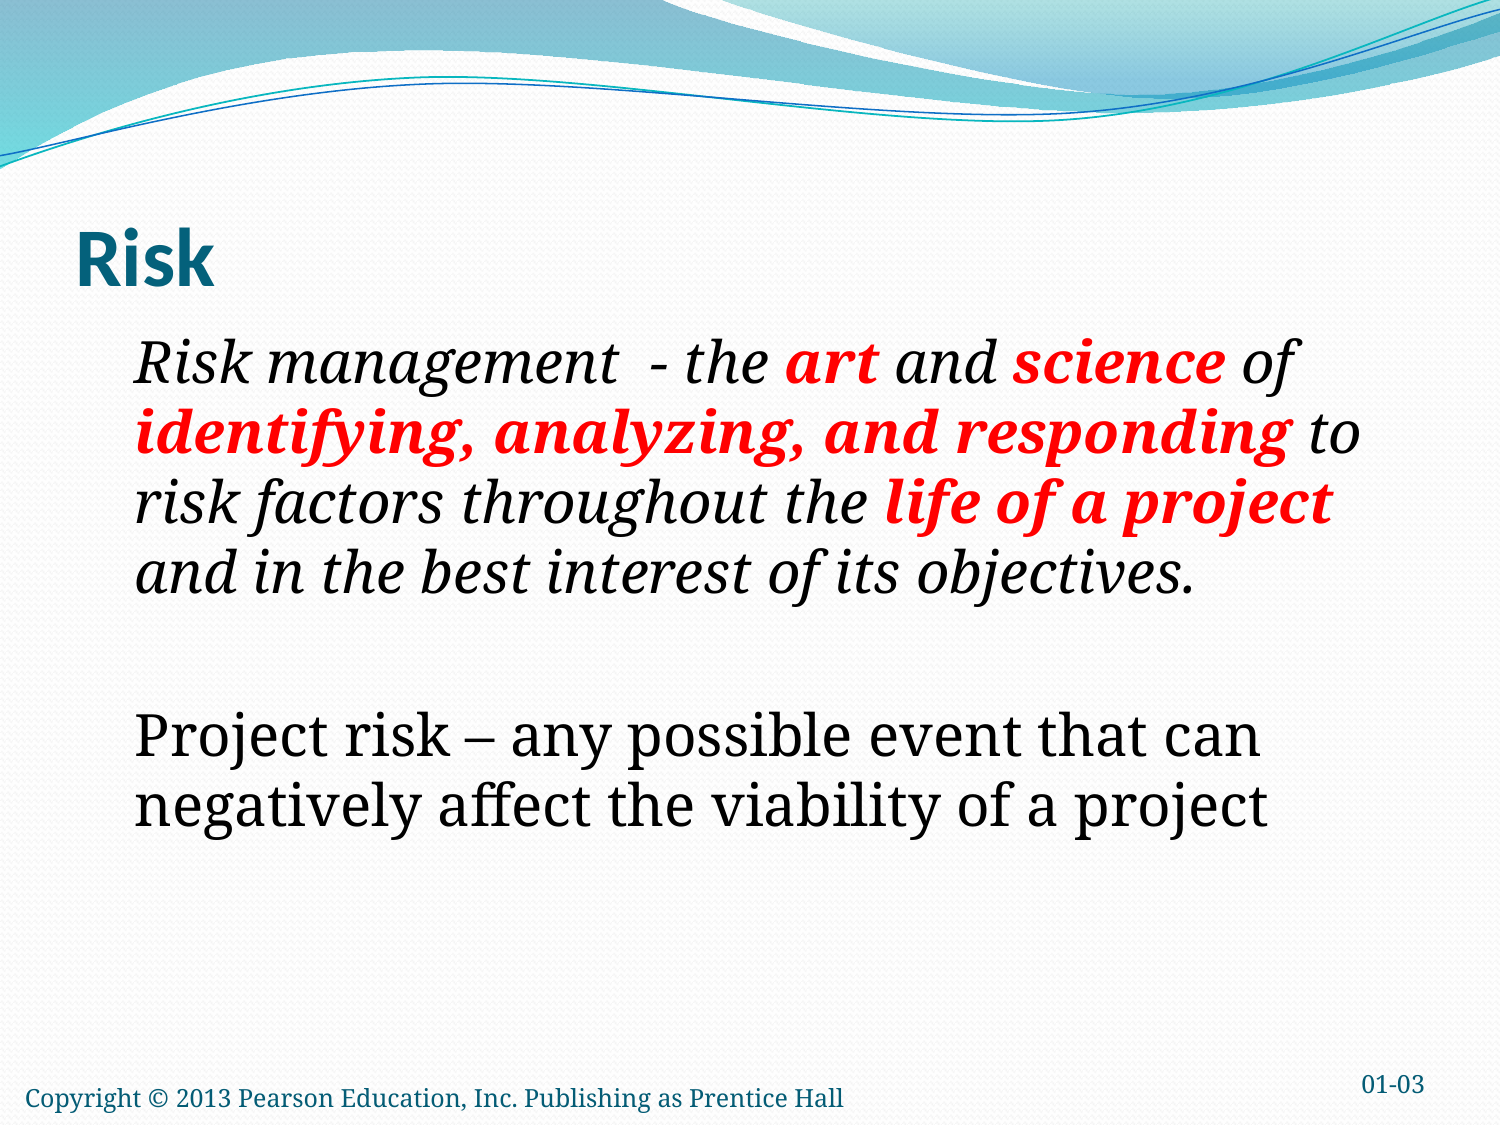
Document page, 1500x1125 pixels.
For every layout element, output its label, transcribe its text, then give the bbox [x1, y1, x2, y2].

slide_number 01-03 [1299, 1042, 1425, 1103]
title Risk [74, 115, 1426, 304]
list Risk management - the art and science of identifying, analyzing, and responding to risk factors throughout the life of a project and in the best interest of its objectives. Project risk – any possible event that can negatively affect the viability of a project [74, 317, 1426, 1038]
